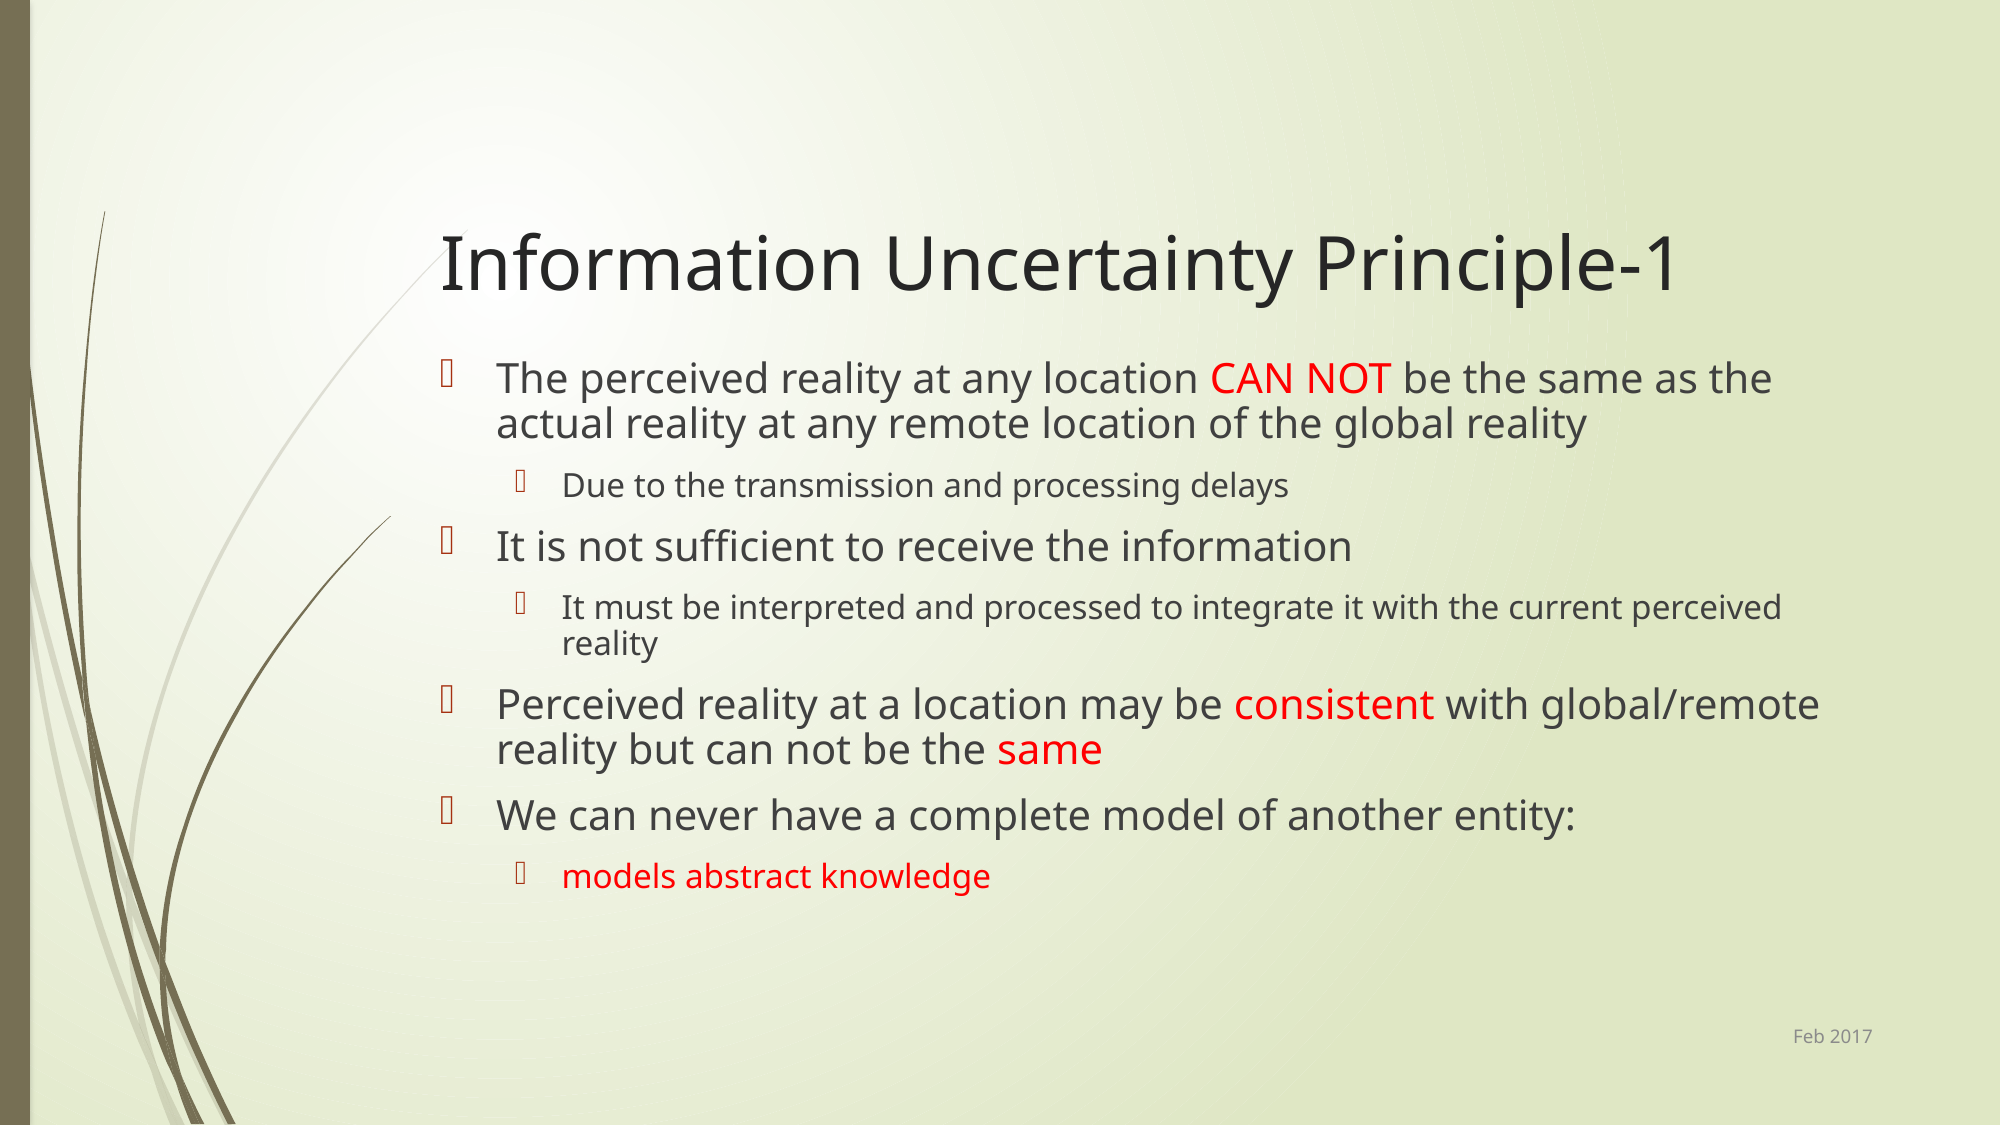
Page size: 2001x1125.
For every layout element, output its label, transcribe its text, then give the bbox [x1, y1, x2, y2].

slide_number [1699, 1005, 1888, 1067]
list The perceived reality at any location CAN NOT be the same as the actual reality at any remote location of the global reality Due to the transmission and processing delays It is not sufficient to receive the information It must be interpreted and processed to integrate it with the current perceived reality Perceived reality at a location may be consistent with global/remote reality but can not be the same We can never have a complete model of another entity: models abstract knowledge [424, 350, 1888, 988]
title Information Uncertainty Principle-1 [425, 102, 1888, 313]
